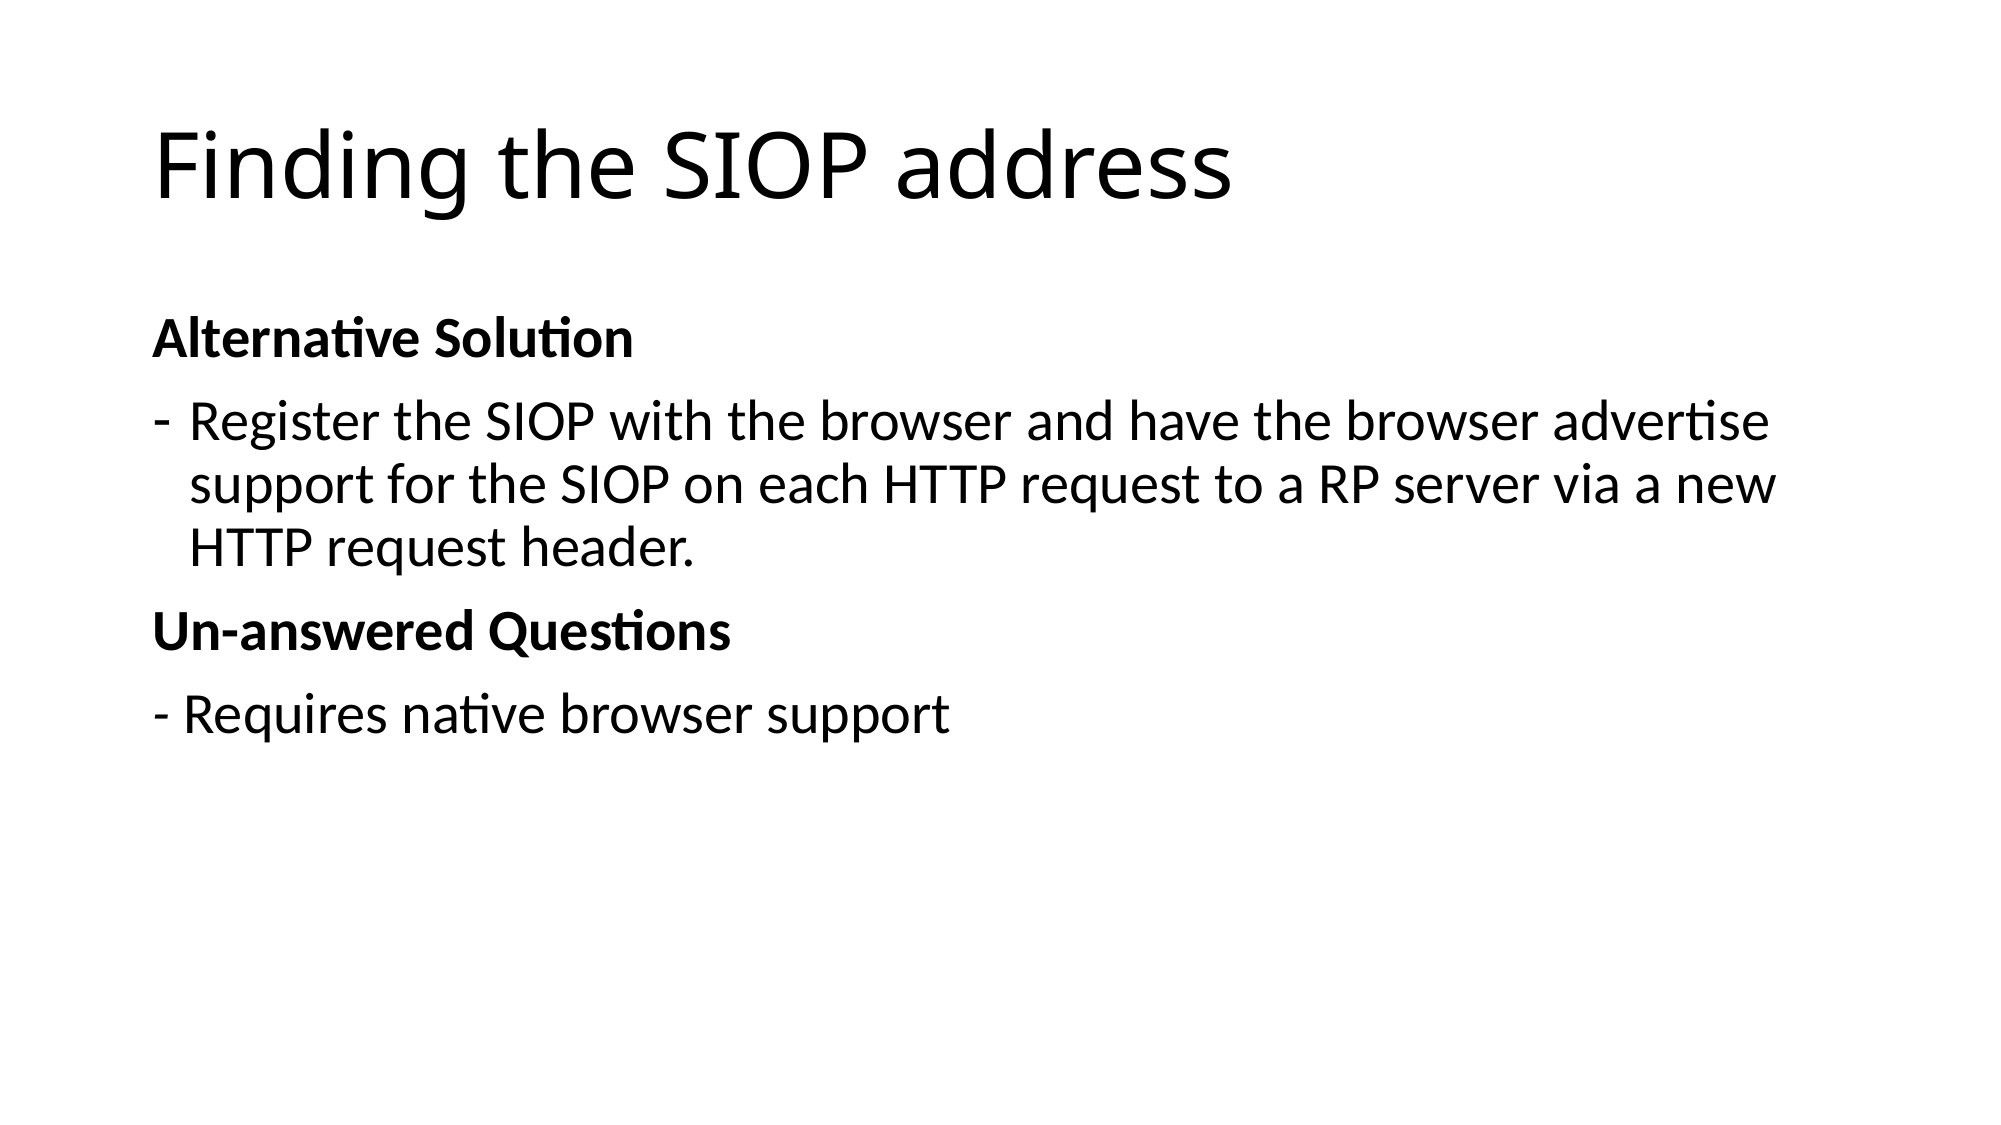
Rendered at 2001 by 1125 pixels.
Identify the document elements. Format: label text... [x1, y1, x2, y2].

list Alternative Solution Register the SIOP with the browser and have the browser advertise support for the SIOP on each HTTP request to a RP server via a new HTTP request header. Un-answered Questions - Requires native browser support [137, 299, 1863, 1014]
title Finding the SIOP address [137, 59, 1863, 278]
